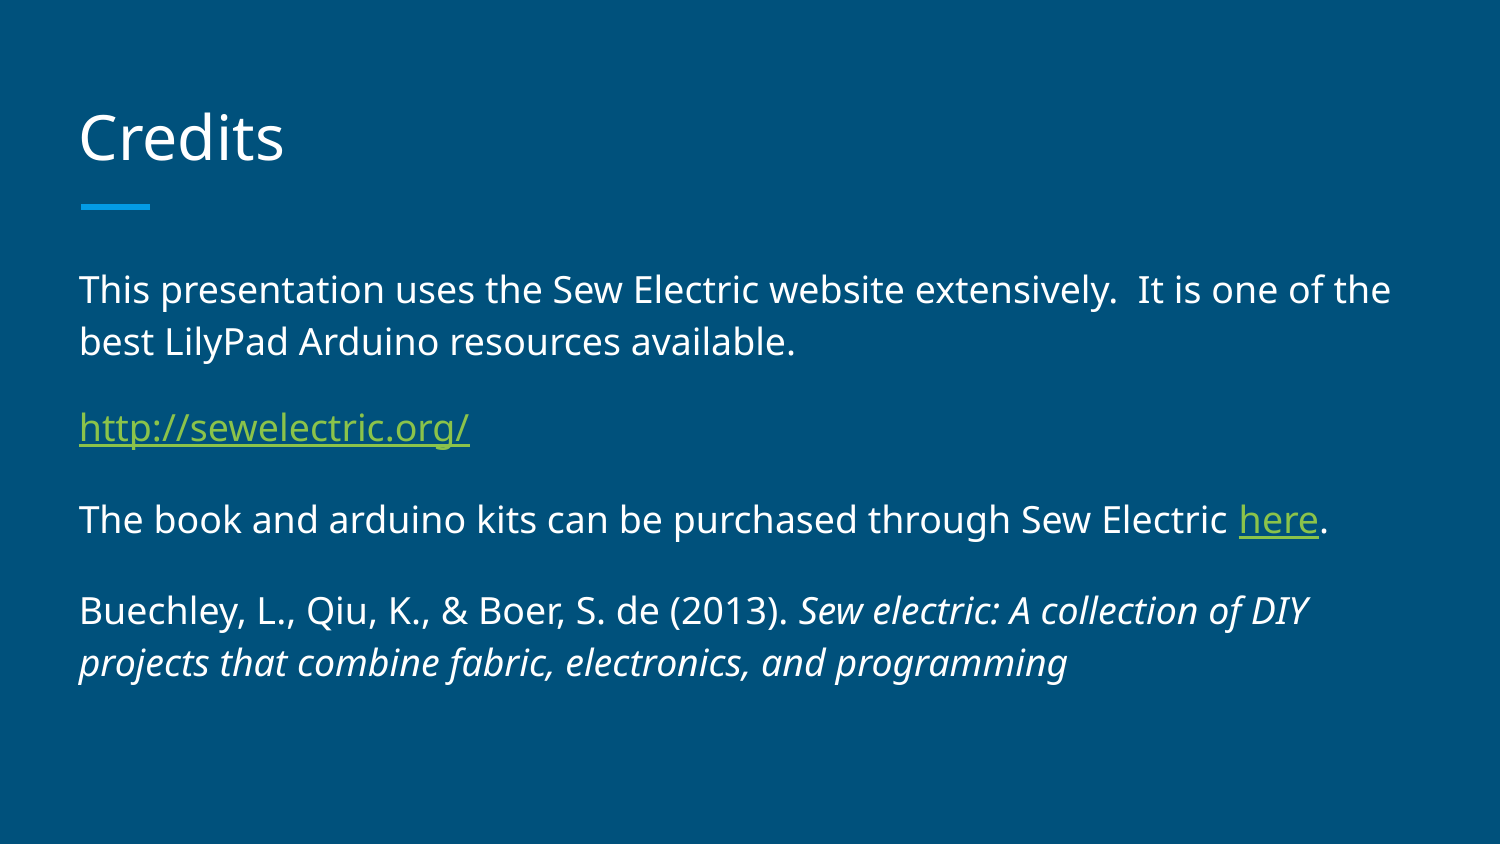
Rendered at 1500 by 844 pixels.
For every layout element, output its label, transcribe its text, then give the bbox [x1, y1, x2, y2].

title Credits [63, 75, 1437, 188]
list This presentation uses the Sew Electric website extensively. It is one of the best LilyPad Arduino resources available. http://sewelectric.org/ The book and arduino kits can be purchased through Sew Electric here. Buechley, L., Qiu, K., & Boer, S. de (2013). Sew electric: A collection of DIY projects that combine fabric, electronics, and programming [63, 244, 1437, 750]
